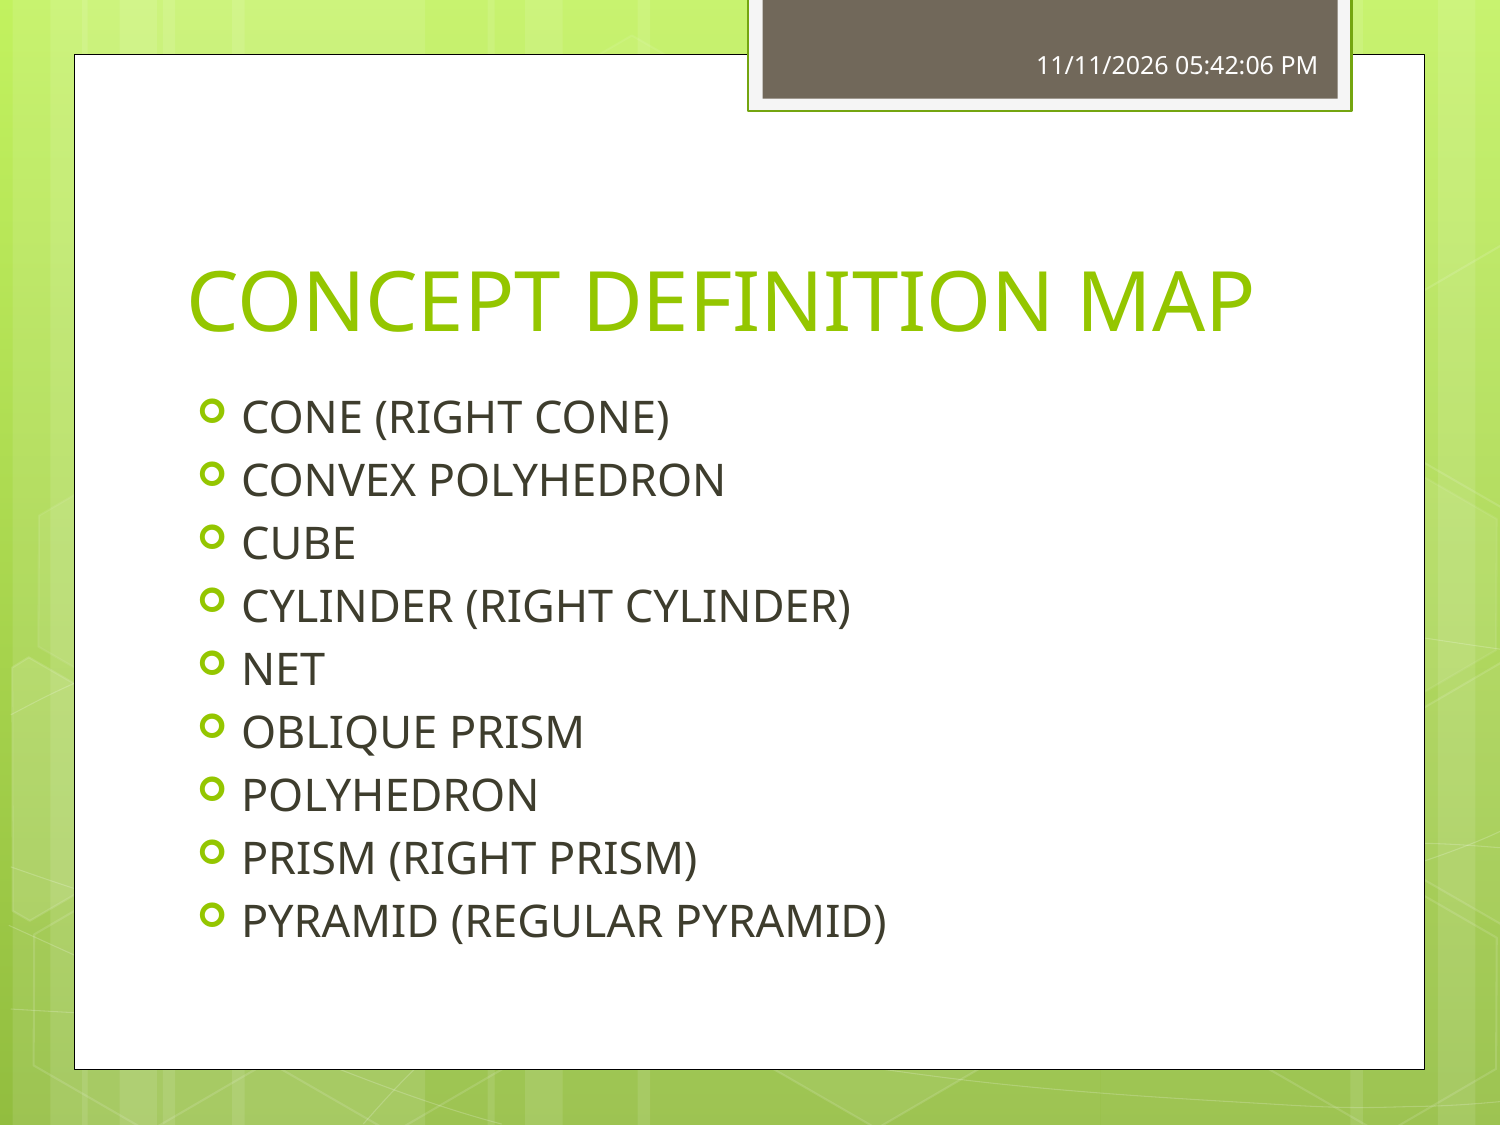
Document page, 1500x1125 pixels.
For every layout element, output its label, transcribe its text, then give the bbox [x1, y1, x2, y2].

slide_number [983, 36, 1334, 97]
list CONE (RIGHT CONE) CONVEX POLYHEDRON CUBE CYLINDER (RIGHT CYLINDER) NET OBLIQUE PRISM POLYHEDRON PRISM (RIGHT PRISM) PYRAMID (REGULAR PYRAMID) [171, 381, 1283, 957]
title CONCEPT DEFINITION MAP [171, 168, 1324, 357]
